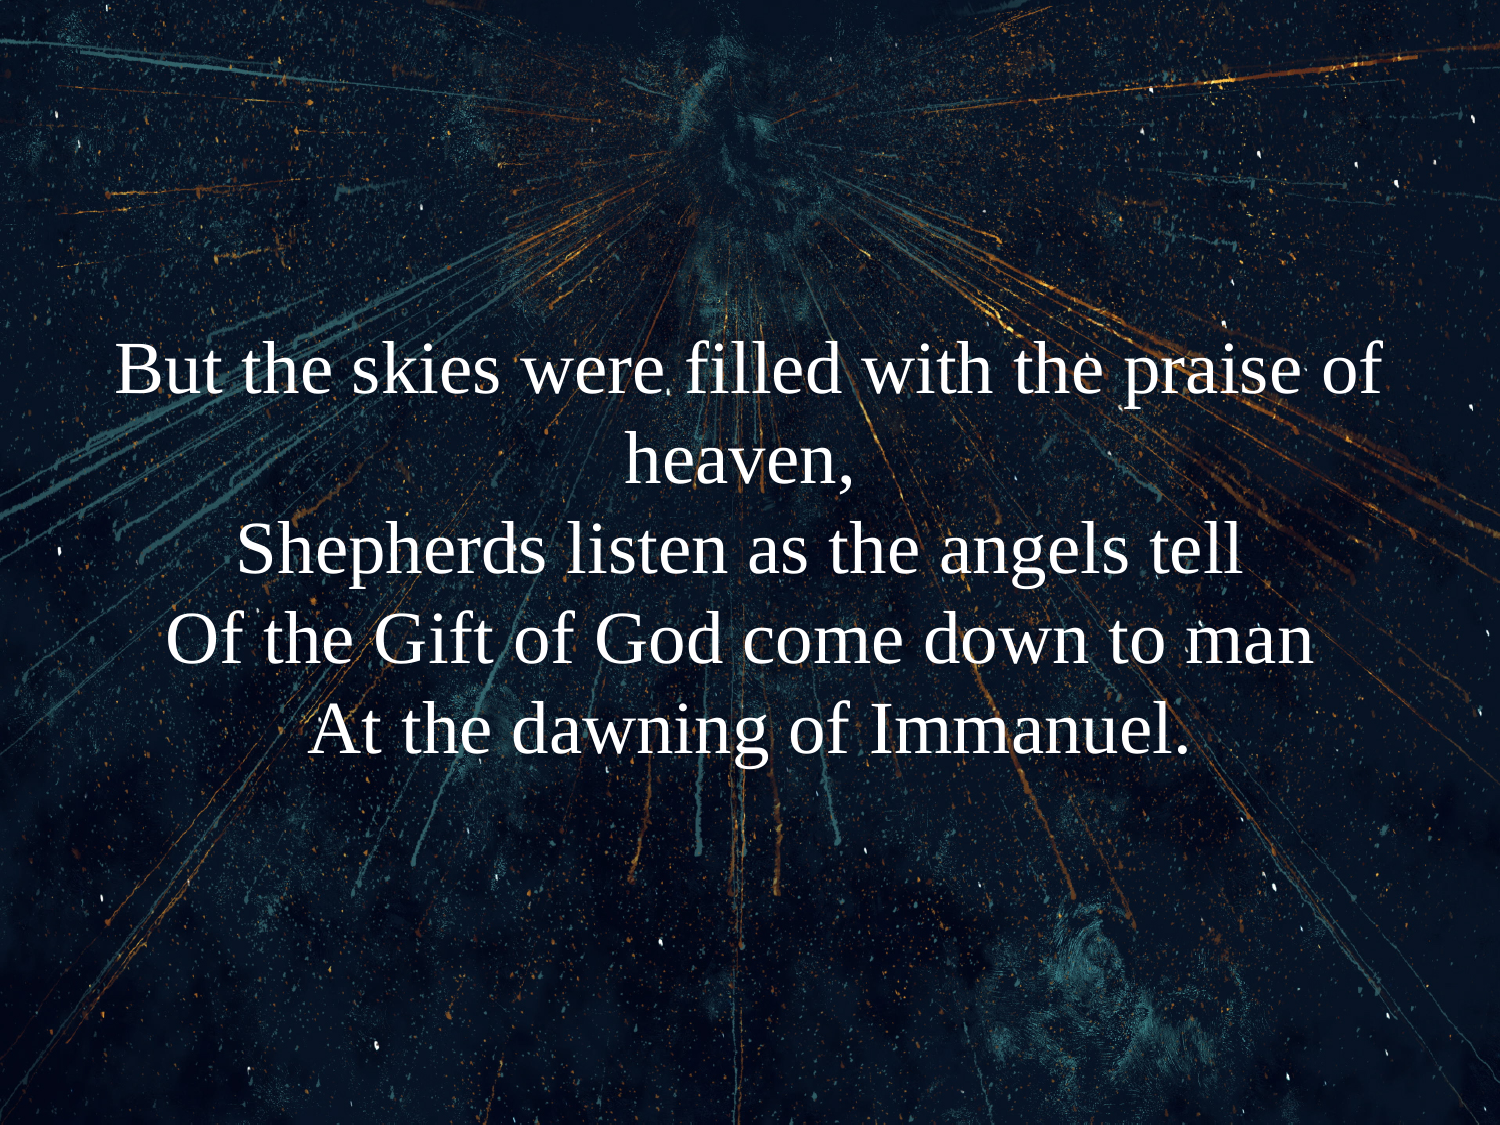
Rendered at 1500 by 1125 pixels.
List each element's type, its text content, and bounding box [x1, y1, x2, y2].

title But the skies were filled with the praise of heaven, Shepherds listen as the angels tell Of the Gift of God come down to man At the dawning of Immanuel. [37, 450, 1463, 638]
picture [0, 0, 1500, 1125]
